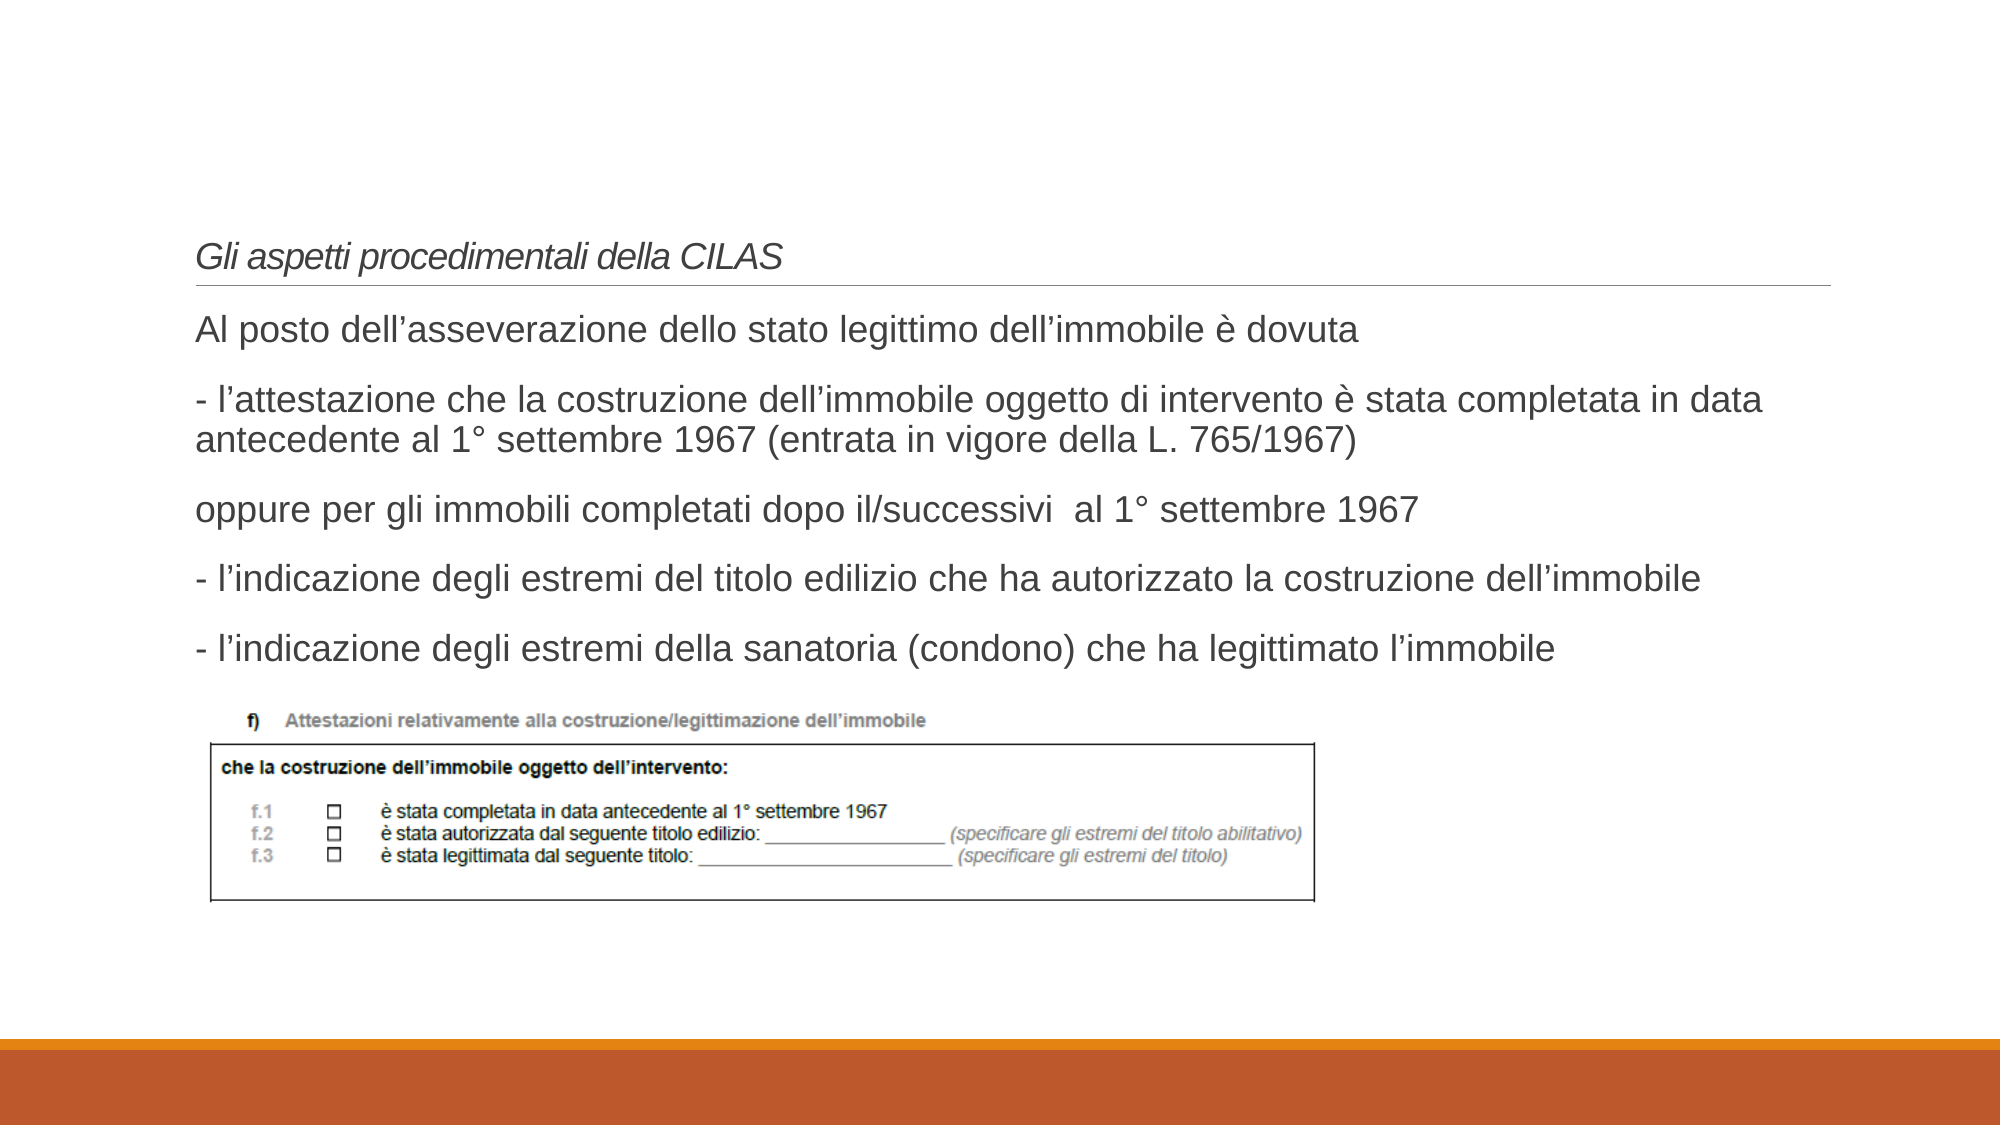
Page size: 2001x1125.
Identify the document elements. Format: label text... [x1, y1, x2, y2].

picture [201, 707, 1329, 913]
title Gli aspetti procedimentali della CILAS [180, 47, 1830, 285]
list Al posto dell’asseverazione dello stato legittimo dell’immobile è dovuta - l’attestazione che la costruzione dell’immobile oggetto di intervento è stata completata in data antecedente al 1° settembre 1967 (entrata in vigore della L. 765/1967) oppure per gli immobili completati dopo il/successivi al 1° settembre 1967 - l’indicazione degli estremi del titolo edilizio che ha autorizzato la costruzione dell’immobile - l’indicazione degli estremi della sanatoria (condono) che ha legittimato l’immobile [180, 302, 1830, 963]
